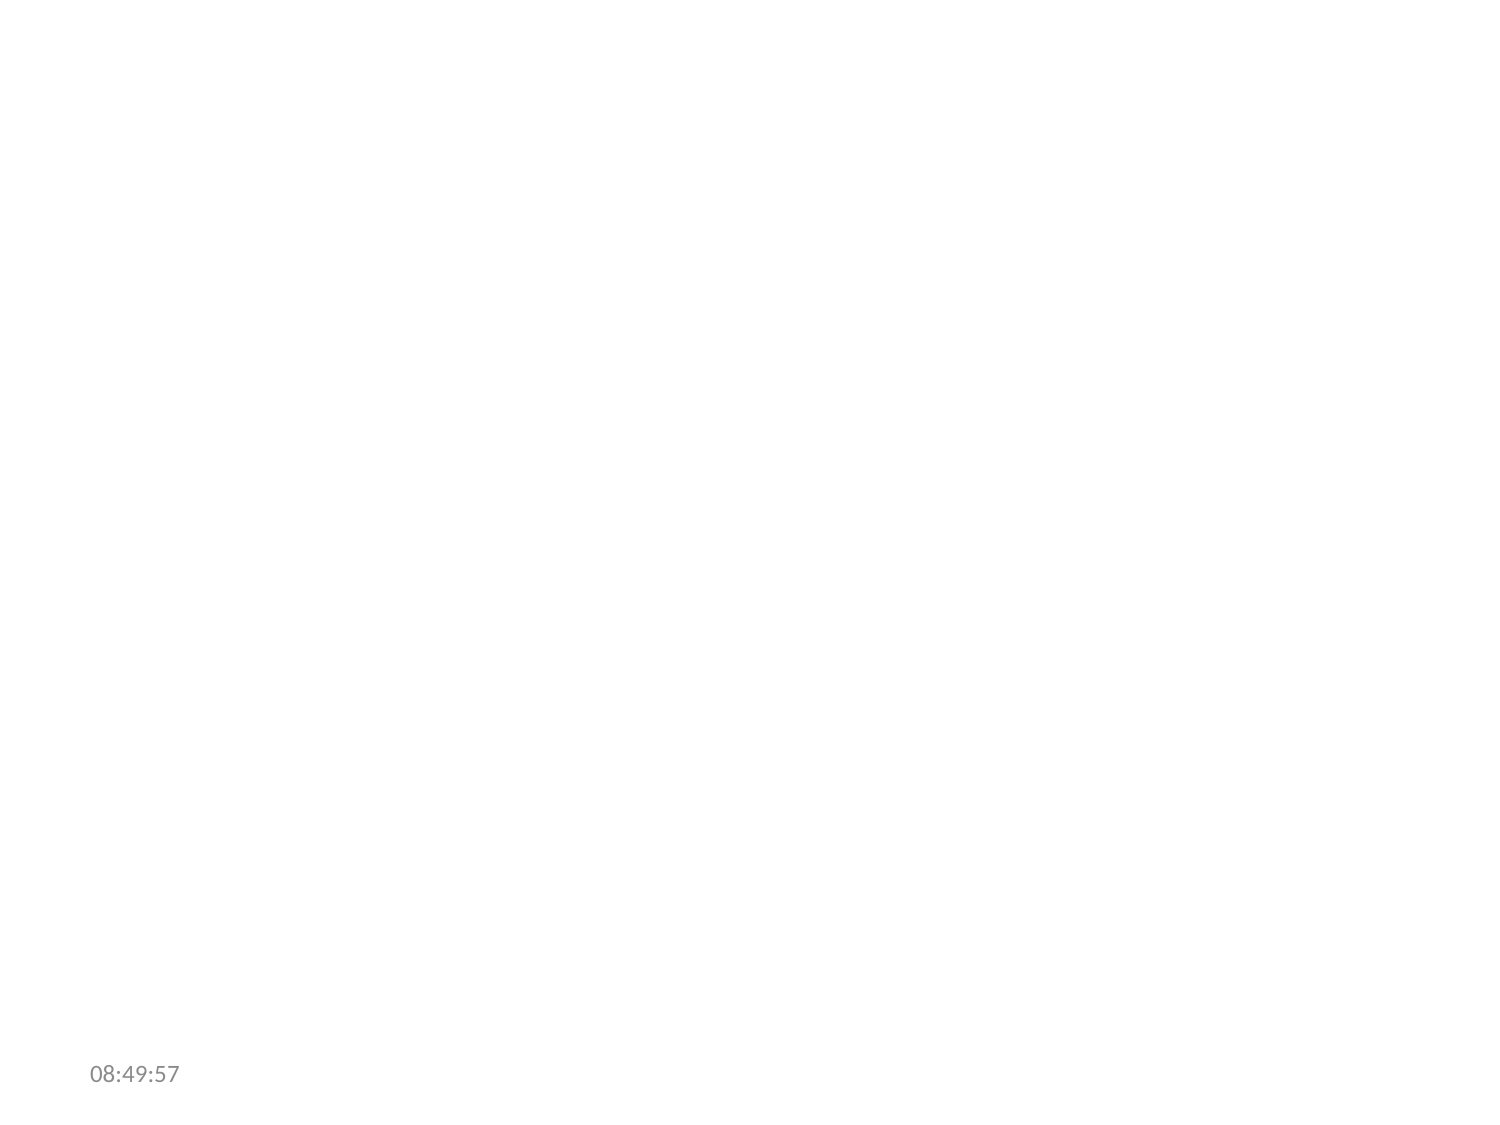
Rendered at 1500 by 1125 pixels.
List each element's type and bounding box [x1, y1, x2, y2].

slide_number [75, 1042, 425, 1103]
